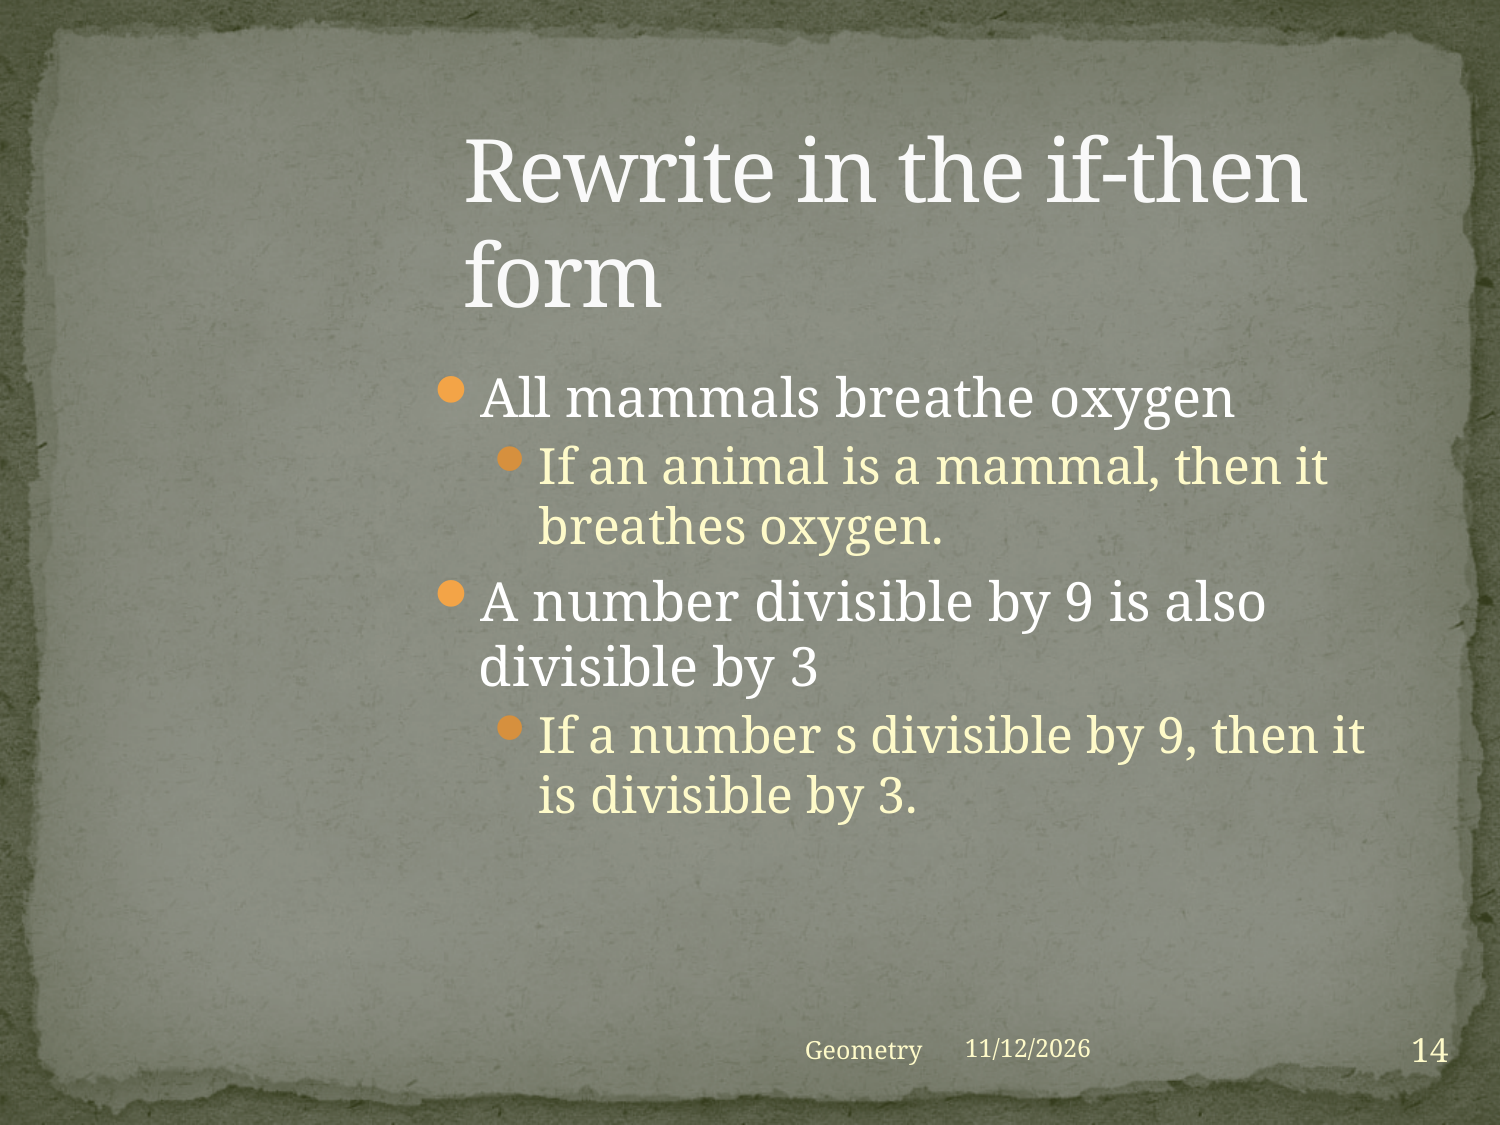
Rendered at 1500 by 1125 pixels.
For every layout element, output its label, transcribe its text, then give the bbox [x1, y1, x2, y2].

list All mammals breathe oxygen If an animal is a mammal, then it breathes oxygen. A number divisible by 9 is also divisible by 3 If a number s divisible by 9, then it is divisible by 3. [419, 355, 1420, 1031]
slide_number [950, 1017, 1375, 1081]
footer Geometry [350, 1017, 938, 1081]
title Rewrite in the if-then form [448, 101, 1461, 332]
slide_number 14 [1379, 1014, 1480, 1089]
